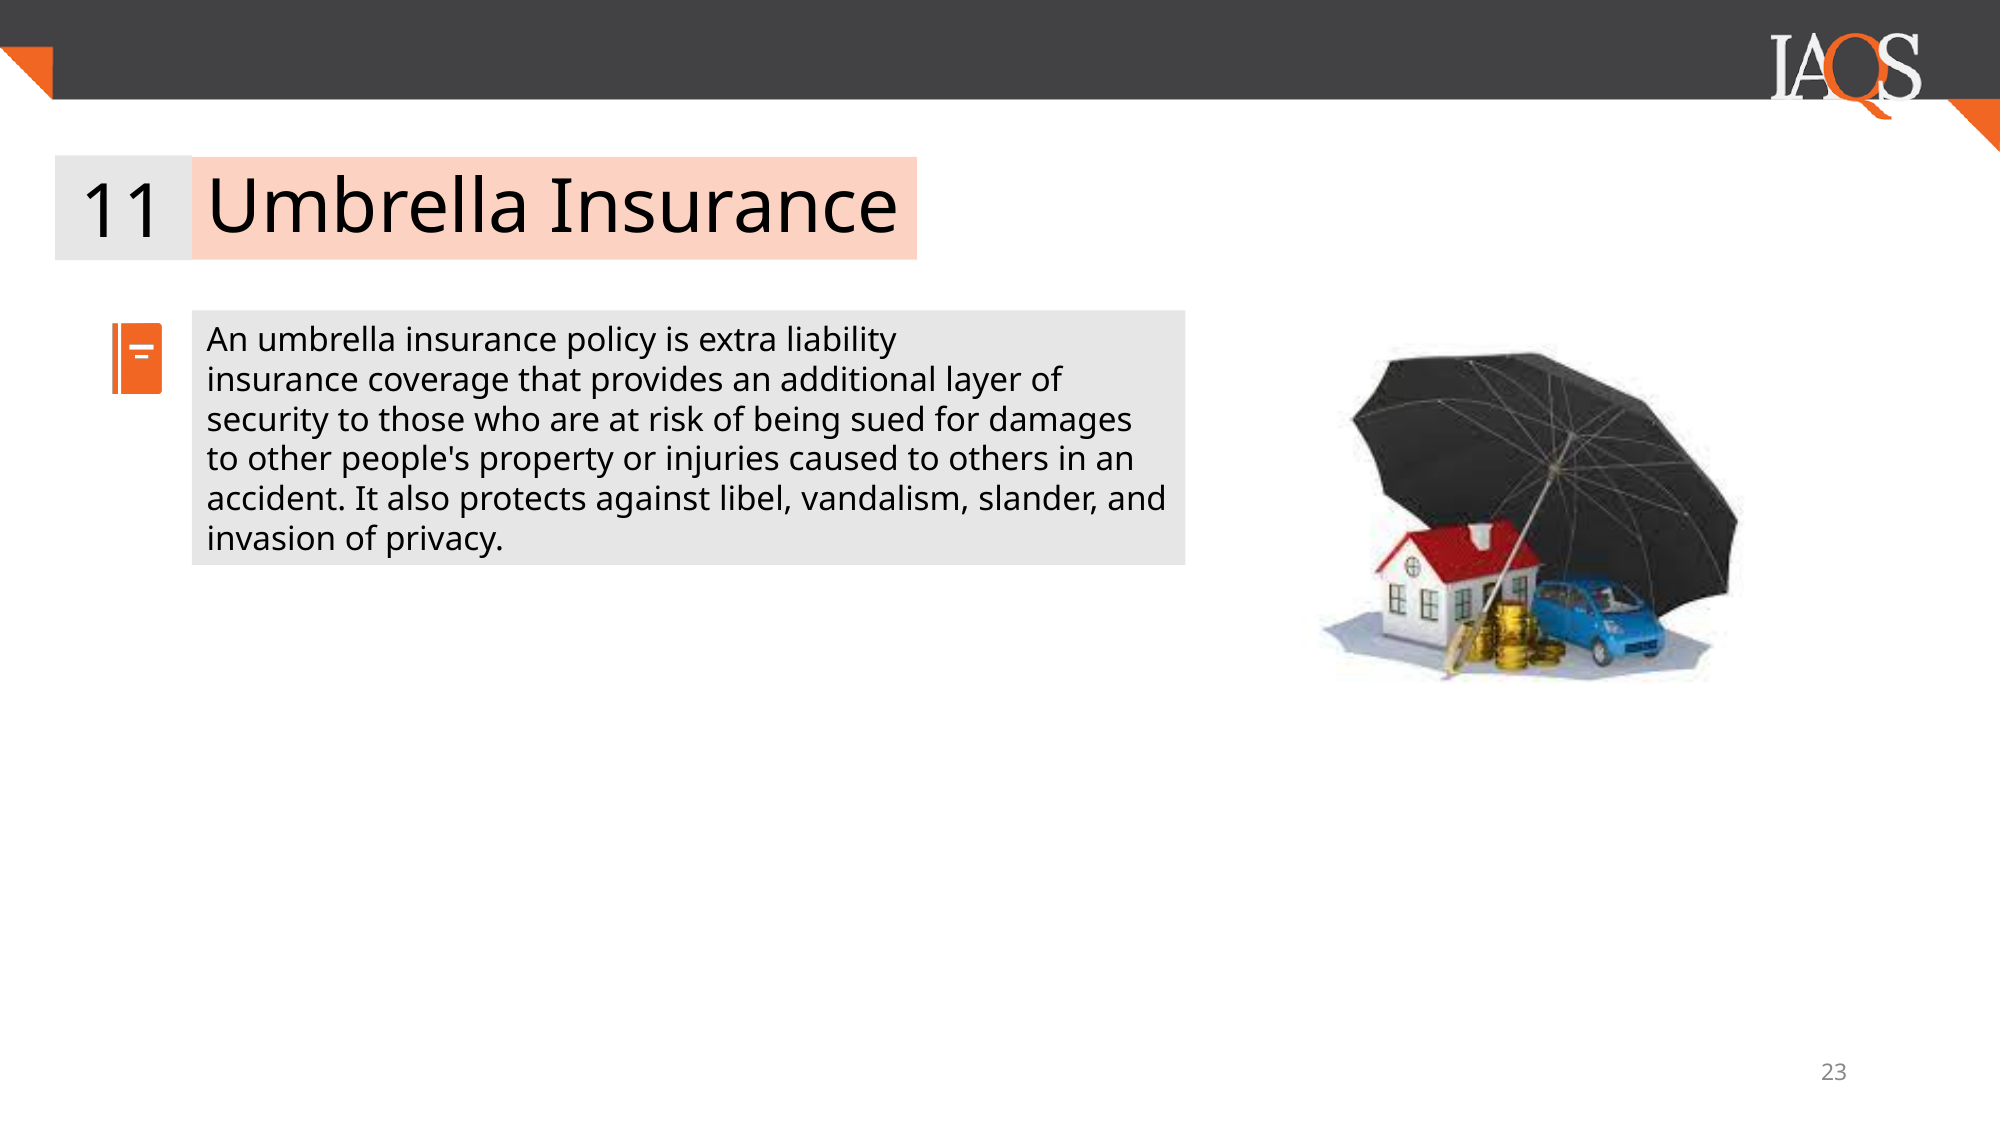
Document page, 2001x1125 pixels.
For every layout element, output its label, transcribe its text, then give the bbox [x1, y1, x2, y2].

text_box An umbrella insurance policy is extra liability insurance coverage that provides an additional layer of security to those who are at risk of being sued for damages to other people's property or injuries caused to others in an accident. It also protects against libel, vandalism, slander, and invasion of privacy. [191, 310, 1186, 565]
text_box 11 [55, 155, 192, 261]
slide_number ‹#› [1412, 1042, 1863, 1103]
picture [1269, 310, 1791, 745]
title Umbrella Insurance [192, 156, 917, 260]
picture [0, 0, 2000, 152]
picture [94, 316, 179, 401]
